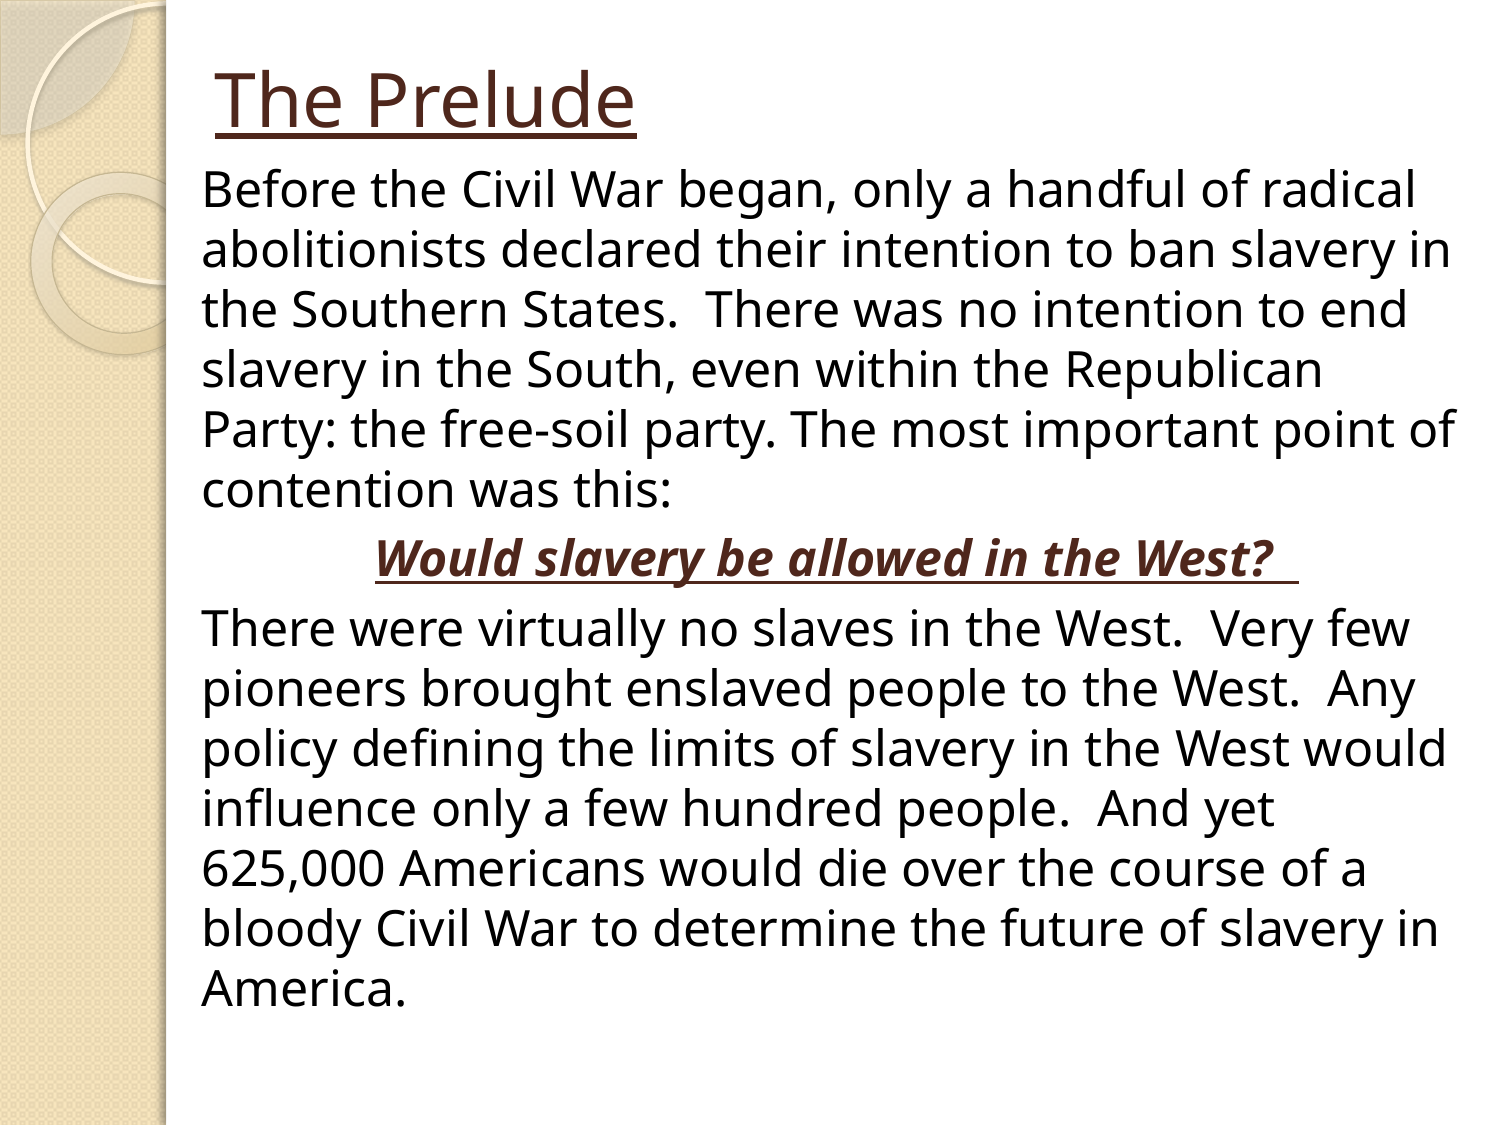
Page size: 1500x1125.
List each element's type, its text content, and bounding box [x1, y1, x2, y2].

title The Prelude [200, 45, 1466, 149]
list Before the Civil War began, only a handful of radical abolitionists declared their intention to ban slavery in the Southern States. There was no intention to end slavery in the South, even within the Republican Party: the free-soil party. The most important point of contention was this: Would slavery be allowed in the West? There were virtually no slaves in the West. Very few pioneers brought enslaved people to the West. Any policy defining the limits of slavery in the West would influence only a few hundred people. And yet 625,000 Americans would die over the course of a bloody Civil War to determine the future of slavery in America. [174, 149, 1488, 1025]
